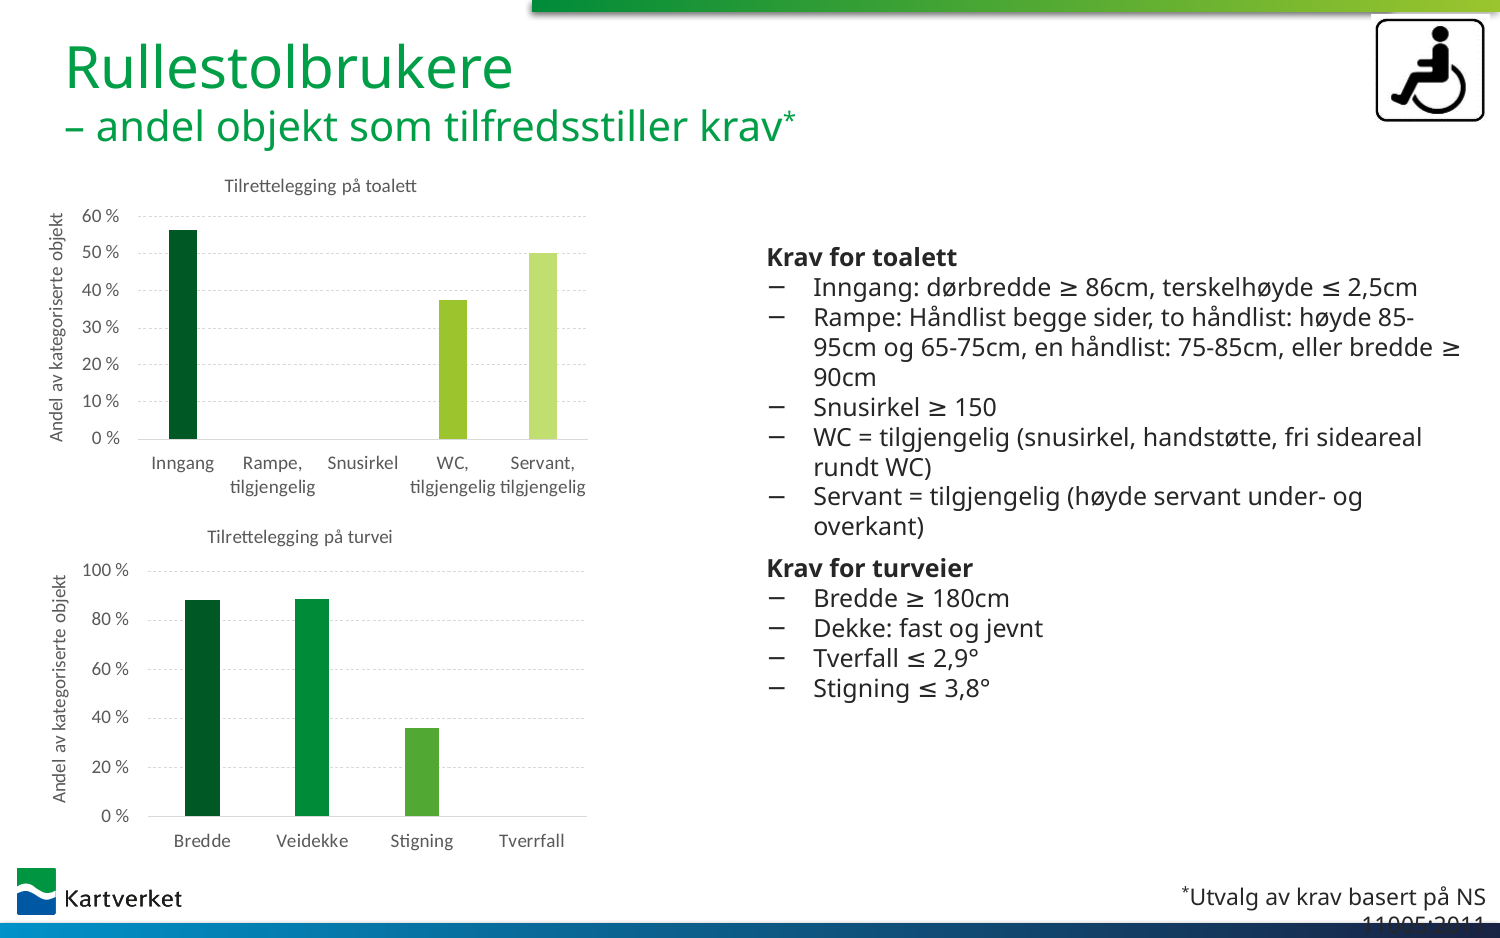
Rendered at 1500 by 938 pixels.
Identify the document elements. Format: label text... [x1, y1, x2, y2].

text_box *Utvalg av krav basert på NS 11005:2011 [1068, 873, 1500, 938]
picture [41, 520, 598, 859]
text_box Krav for toalett Inngang: dørbredde ≥ 86cm, terskelhøyde ≤ 2,5cm Rampe: Håndlist begge sider, to håndlist: høyde 85-95cm og 65-75cm, en håndlist: 75-85cm, eller bredde ≥ 90cm Snusirkel ≥ 150 WC = tilgjengelig (snusirkel, handstøtte, fri sideareal rundt WC) Servant = tilgjengelig (høyde servant under- og overkant) [751, 234, 1483, 545]
text_box Rullestolbrukere – andel objekt som tilfredsstiller krav* [49, 14, 1431, 158]
text_box Krav for turveier Bredde ≥ 180cm Dekke: fast og jevnt Tverfall ≤ 2,9° Stigning ≤ 3,8° [751, 545, 1483, 710]
picture [1371, 13, 1491, 127]
picture [41, 166, 599, 505]
